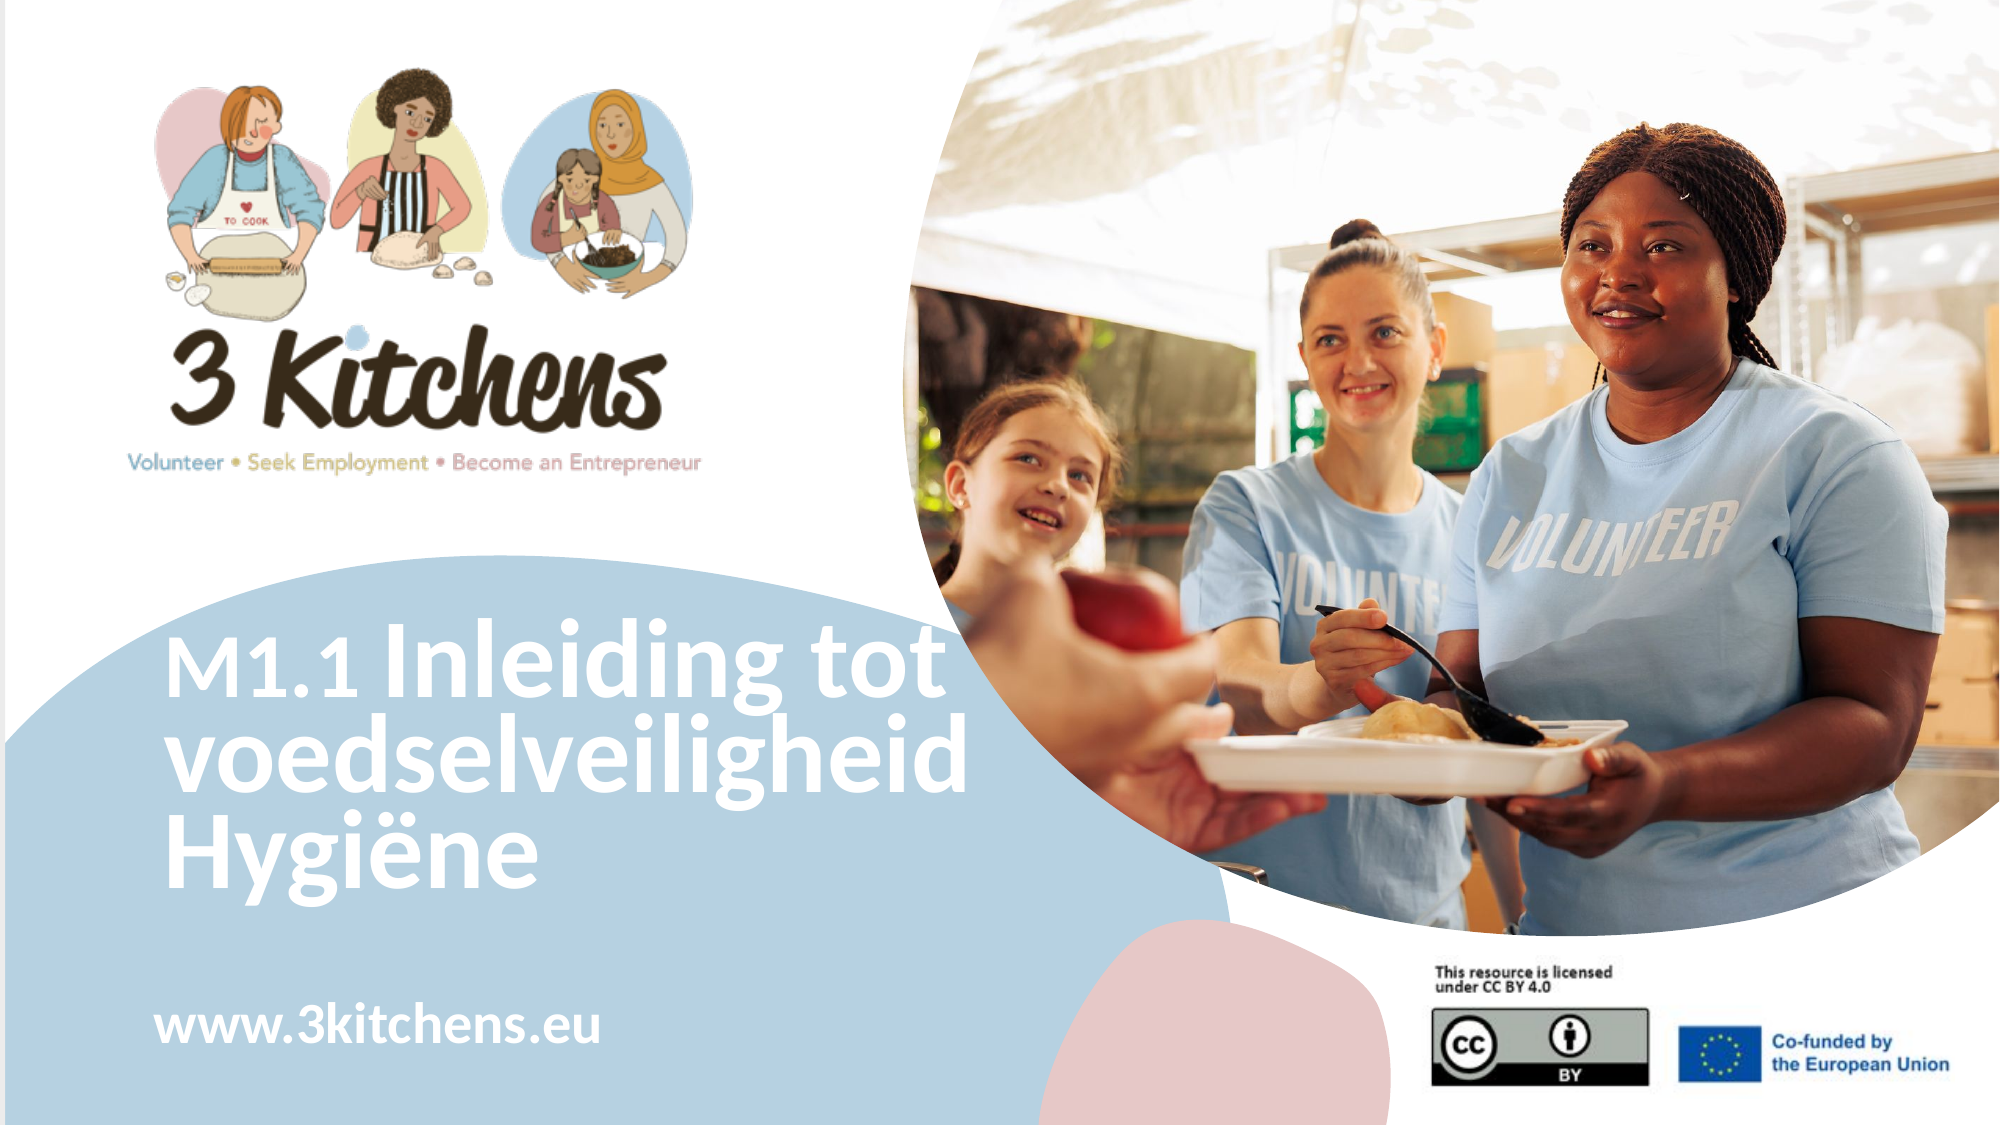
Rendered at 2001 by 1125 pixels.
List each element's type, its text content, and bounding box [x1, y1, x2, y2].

picture [902, 0, 2000, 937]
picture [1410, 955, 1955, 1099]
text_box www.3kitchens.eu [138, 986, 779, 1106]
picture [91, 16, 765, 504]
list M1.1 Inleiding tot voedselveiligheid Hygiëne [148, 616, 902, 731]
